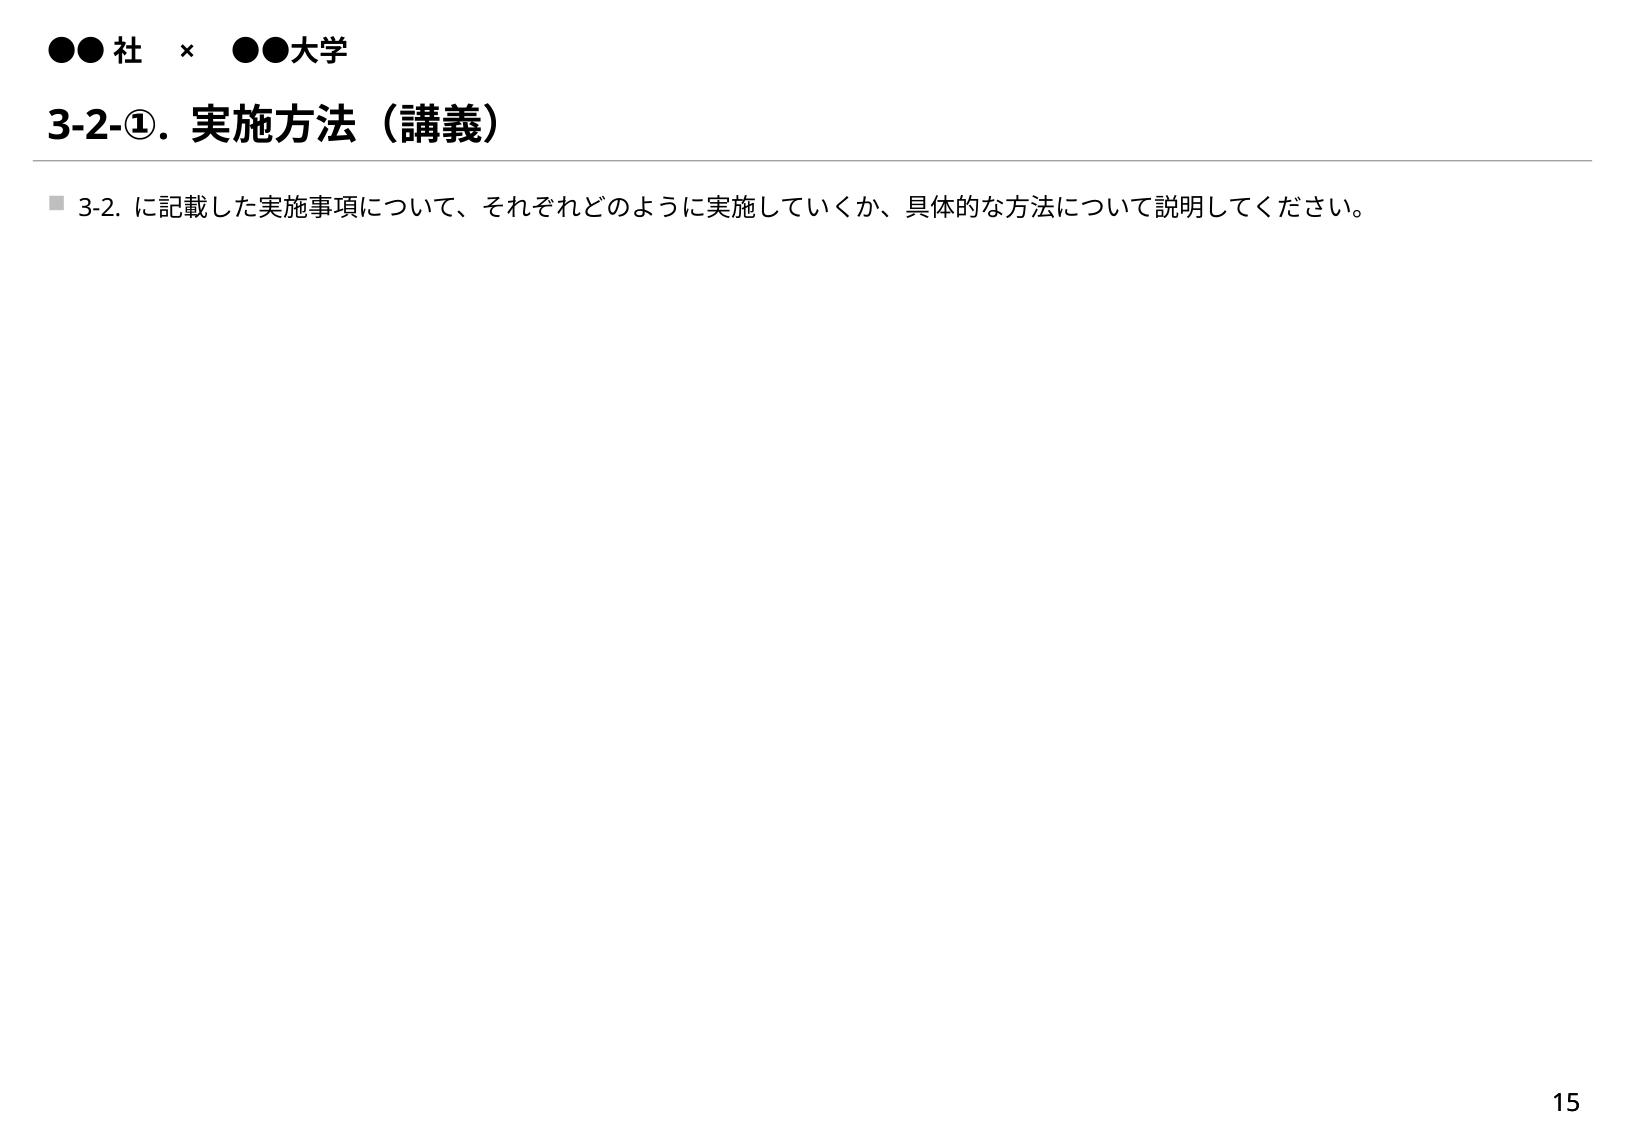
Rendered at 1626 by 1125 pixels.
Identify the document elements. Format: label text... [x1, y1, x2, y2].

list 3-2. に記載した実施事項について、それぞれどのように実施していくか、具体的な方法について説明してください。 [32, 184, 1593, 837]
list 3-2-①. 実施方法（講義） [32, 89, 1593, 155]
title ●●社 × ●●大学 [32, 25, 1593, 85]
